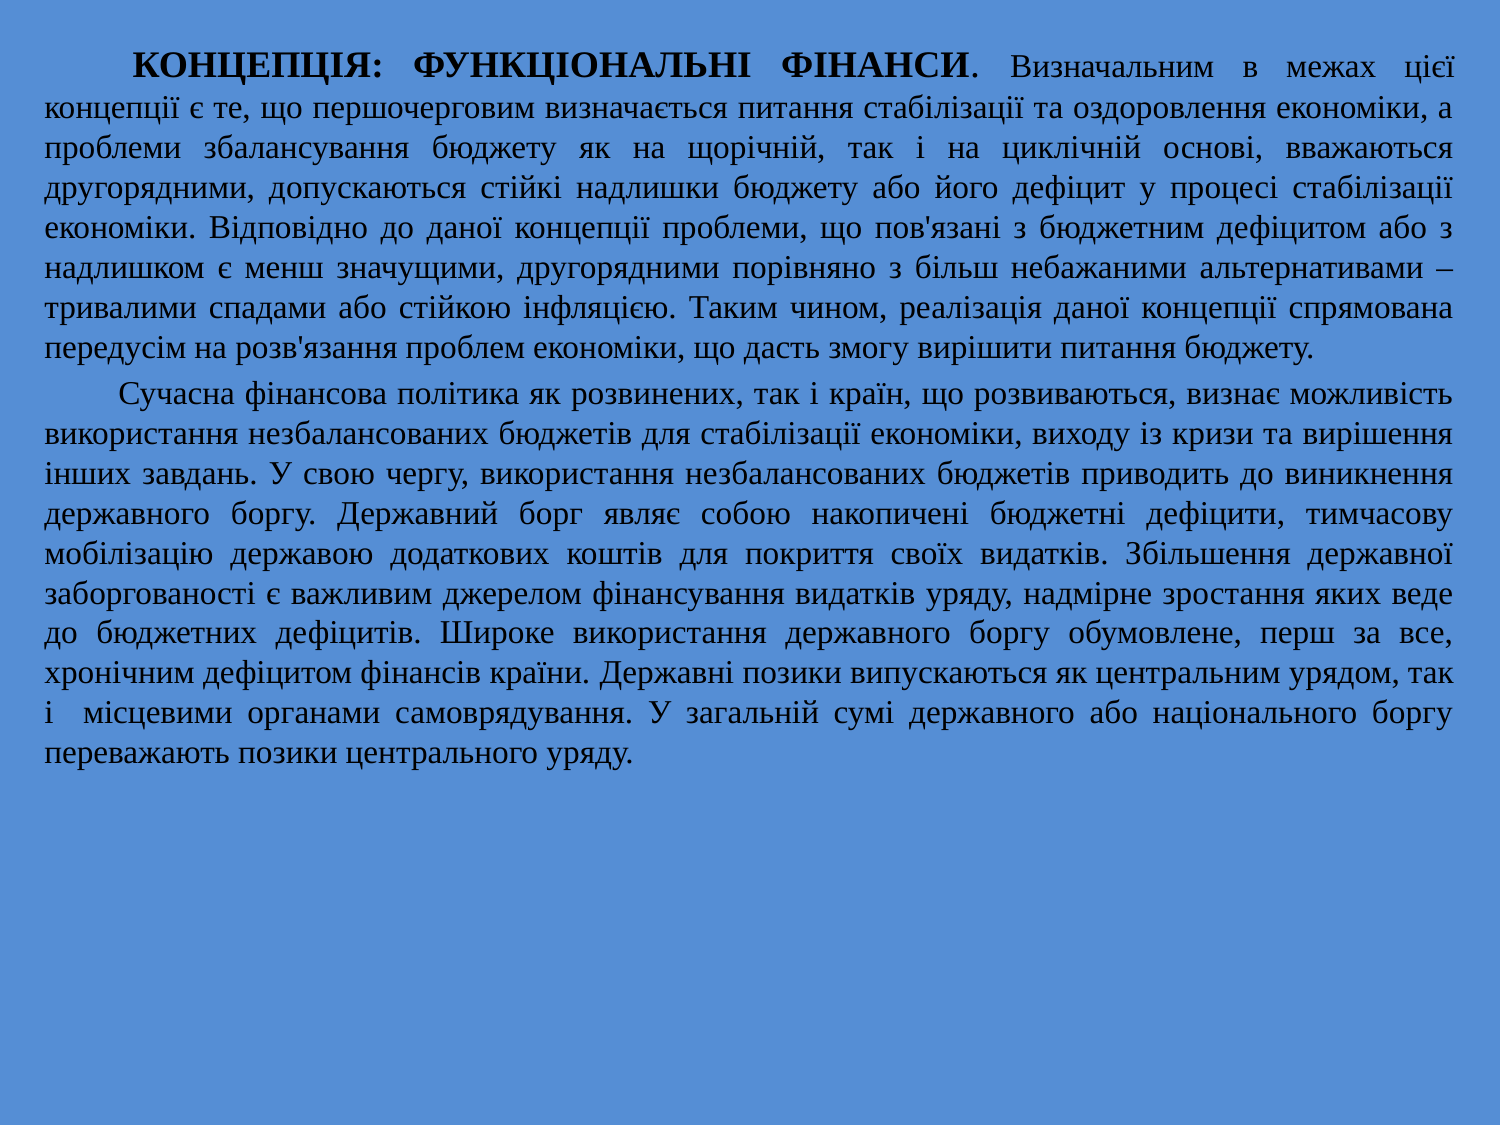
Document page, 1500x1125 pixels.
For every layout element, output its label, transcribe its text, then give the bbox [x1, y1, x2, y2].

list КОНЦЕПЦІЯ: ФУНКЦІОНАЛЬНІ ФІНАНСИ. Визначальним в межах цієї концепції є те, що першочерговим визначається питання стабілізації та оздоровлення економіки, а проблеми збалансування бюджету як на щорічній, так і на циклічній основі, вважаються другорядними, допускаються стійкі надлишки бюджету або його дефіцит у процесі стабілізації економіки. Відповідно до даної концепції проблеми, що пов'язані з бюджетним дефіцитом або з надлишком є менш значущими, другорядними порівняно з більш небажаними альтернативами – тривалими спадами або стійкою інфляцією. Таким чином, реалізація даної концепції спрямована передусім на розв'язання проблем економіки, що дасть змогу вирішити питання бюджету. Сучасна фінансова політика як розвинених, так і країн, що розвиваються, визнає можливість використання незбалансованих бюджетів для стабілізації економіки, виходу із кризи та вирішення інших завдань. У свою чергу, використання незбалансованих бюджетів приводить до виникнення державного боргу. Державний борг являє собою накопичені бюджетні дефіцити, тимчасову мобілізацію державою додаткових коштів для покриття своїх видатків. Збільшення державної заборгованості є важливим джерелом фінансування видатків уряду, надмірне зростання яких веде до бюджетних дефіцитів. Широке використання державного боргу обумовлене, перш за все, хронічним дефіцитом фінансів країни. Державні позики випускаються як центральним урядом, так і місцевими органами самоврядування. У загальній сумі державного або національного боргу переважають позики центрального уряду. [29, 30, 1471, 1094]
